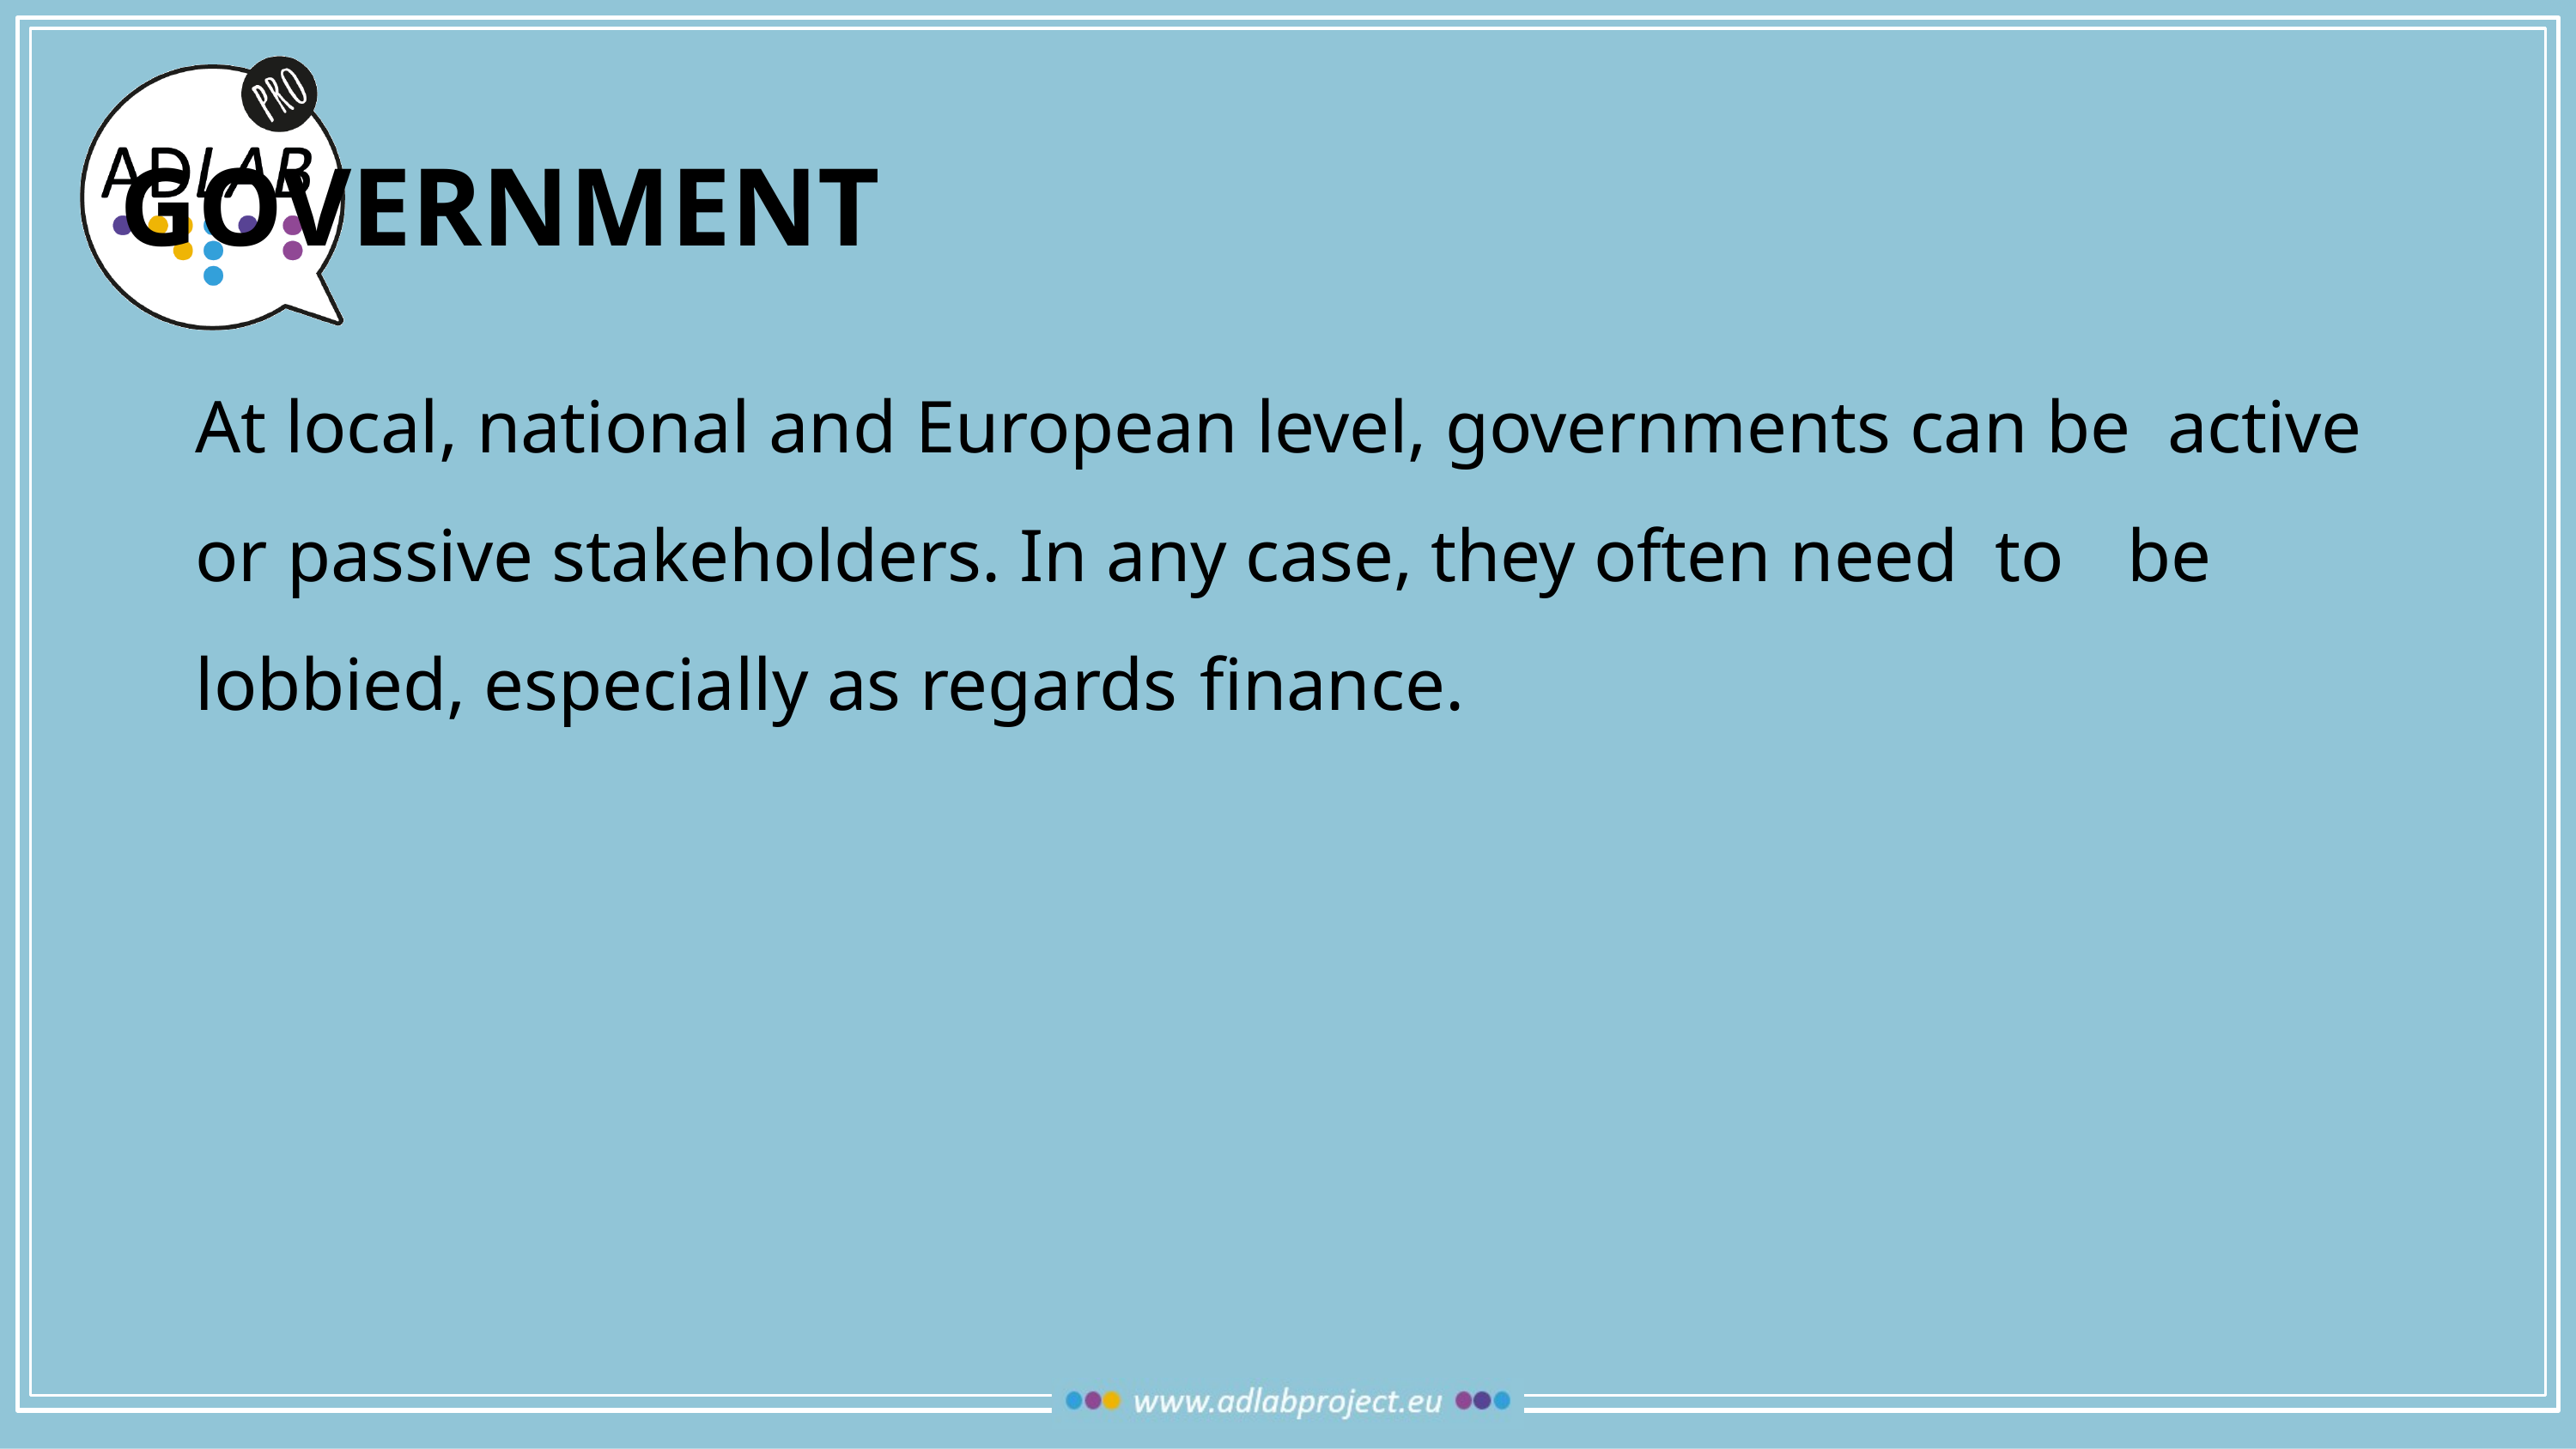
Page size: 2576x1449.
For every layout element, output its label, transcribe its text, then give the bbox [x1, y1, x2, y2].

picture [1051, 1378, 1524, 1429]
title GOVERNMENT [119, 136, 2457, 381]
picture [72, 49, 353, 330]
text_box At local, national and European level, governments can be active or passive stakeholders. In any case, they often need to be lobbied, especially as regards finance. [193, 336, 2371, 725]
